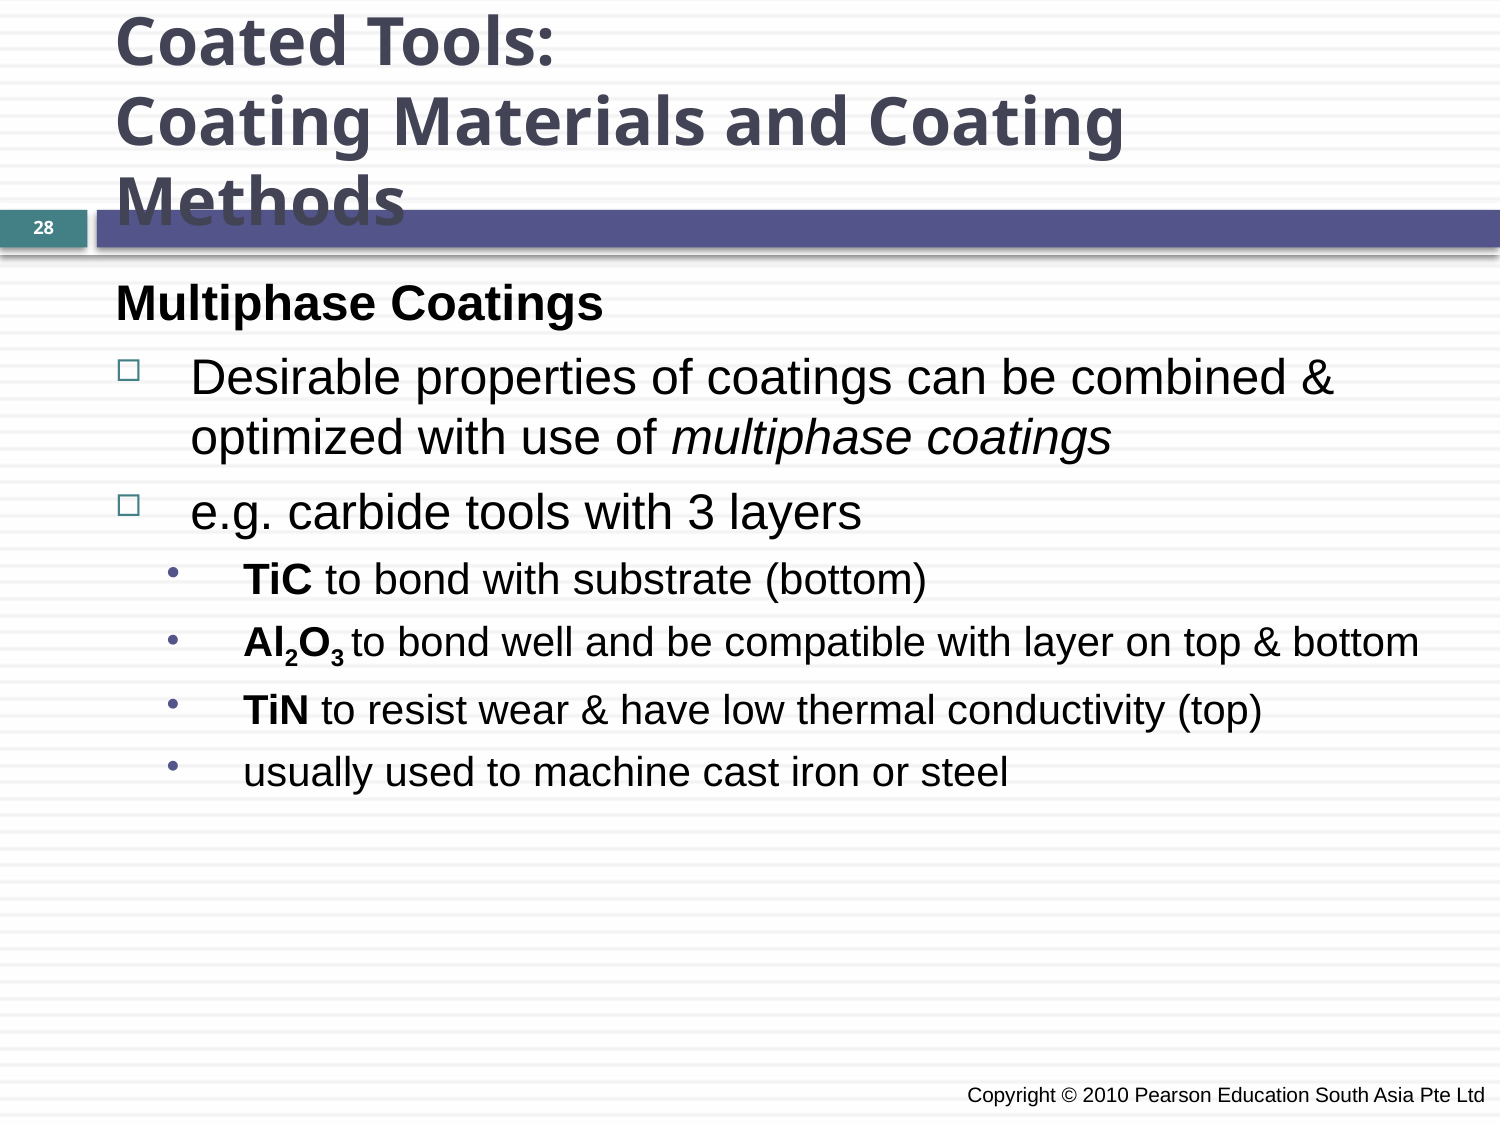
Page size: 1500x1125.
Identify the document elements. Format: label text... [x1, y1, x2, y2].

text_box Copyright © 2010 Pearson Education South Asia Pte Ltd [0, 1074, 1500, 1113]
title Coated Tools: Coating Materials and Coating Methods [99, 37, 1438, 200]
list Multiphase Coatings Desirable properties of coatings can be combined & optimized with use of multiphase coatings e.g. carbide tools with 3 layers TiC to bond with substrate (bottom) Al2O3 to bond well and be compatible with layer on top & bottom TiN to resist wear & have low thermal conductivity (top) usually used to machine cast iron or steel [100, 262, 1438, 1074]
slide_number 28 [0, 208, 88, 249]
